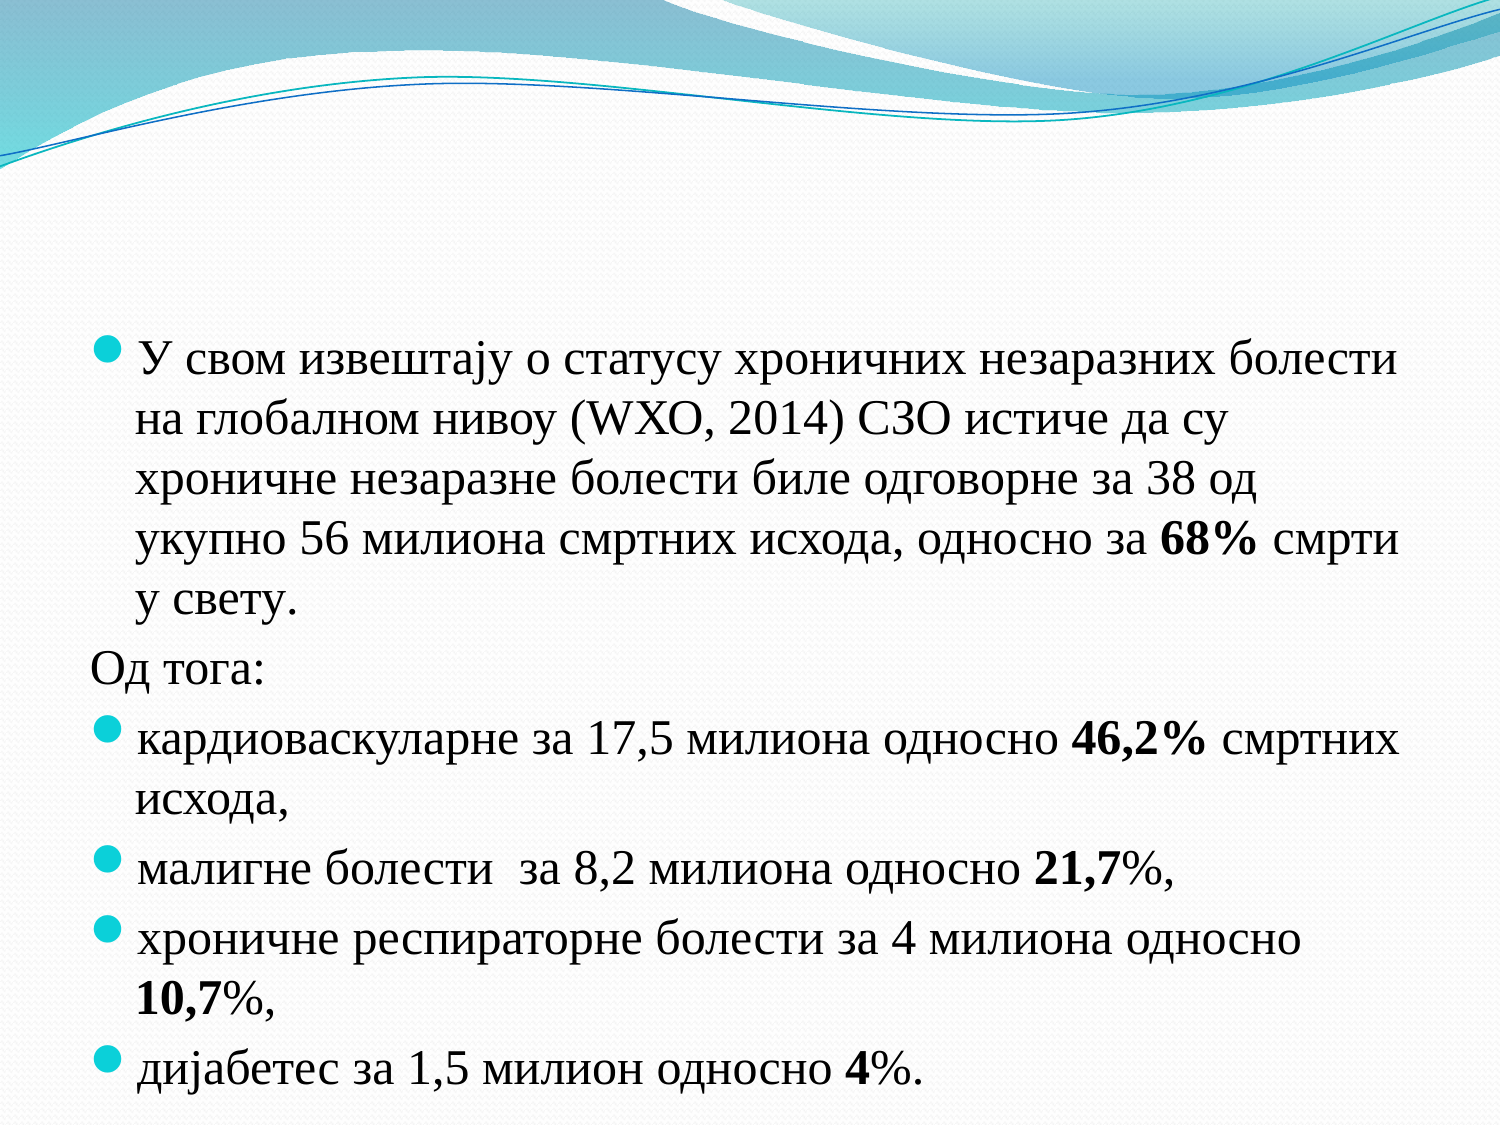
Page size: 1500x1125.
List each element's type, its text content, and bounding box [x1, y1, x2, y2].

list У свом извештају о статусу хроничних незаразних болести на глобалном нивоу (WХО, 2014) СЗО истиче да су хроничне незаразне болести биле одговорне за 38 од укупно 56 милиона смртних исхода, односно за 68% смрти у свету. Од тога: кардиоваскуларне за 17,5 милиона односно 46,2% смртних исхода, малигне болести за 8,2 милиона односно 21,7%, хроничне респираторне болести за 4 милиона односно 10,7%, дијабетес за 1,5 милион односно 4%. [75, 317, 1425, 1038]
